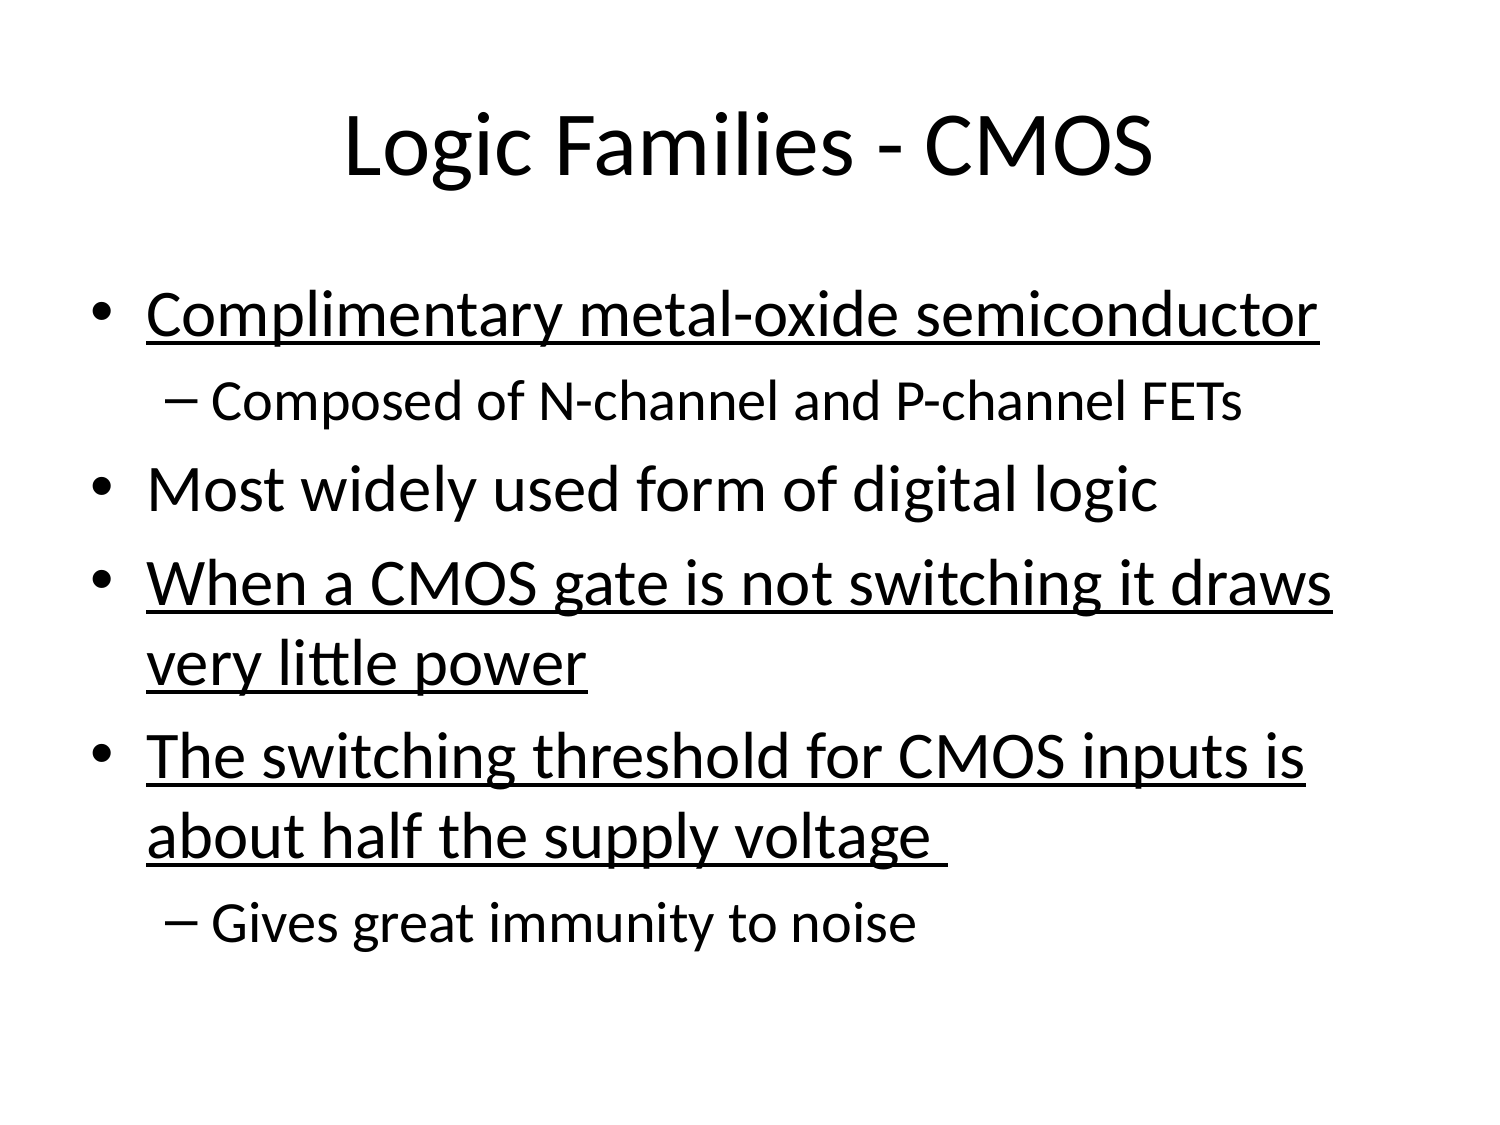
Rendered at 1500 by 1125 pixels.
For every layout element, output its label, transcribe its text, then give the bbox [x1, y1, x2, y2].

list Complimentary metal-oxide semiconductor Composed of N-channel and P-channel FETs Most widely used form of digital logic When a CMOS gate is not switching it draws very little power The switching threshold for CMOS inputs is about half the supply voltage Gives great immunity to noise [75, 262, 1425, 1005]
title Logic Families - CMOS [75, 45, 1425, 233]
